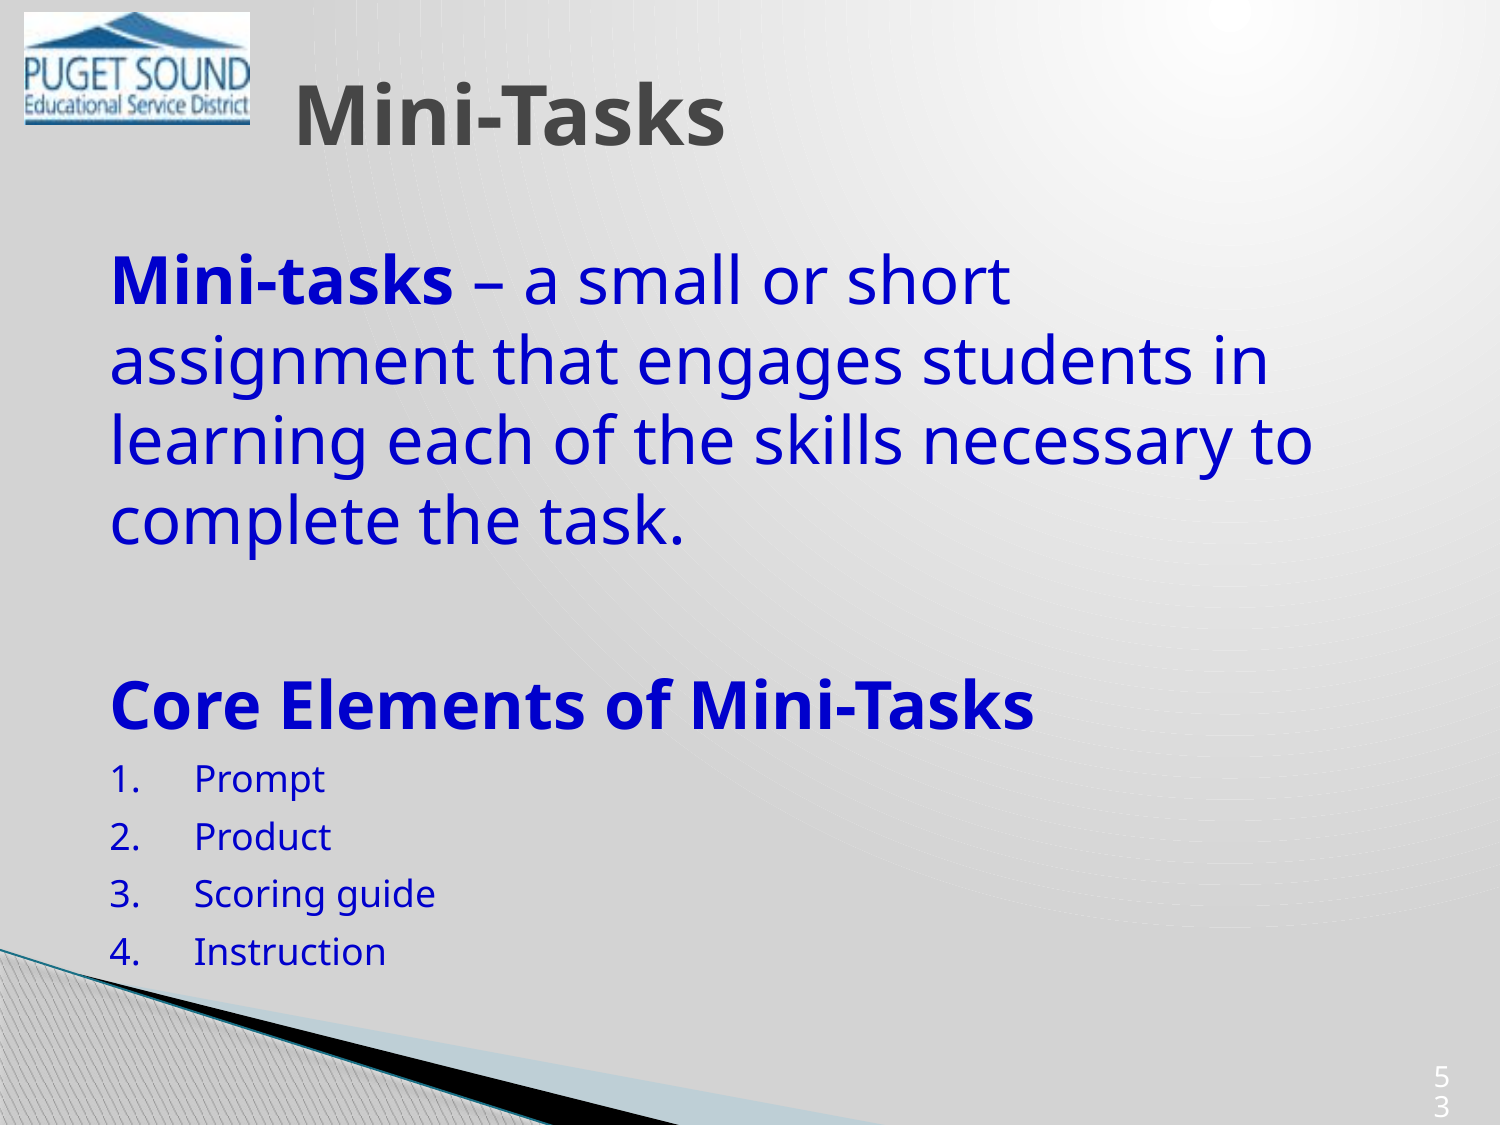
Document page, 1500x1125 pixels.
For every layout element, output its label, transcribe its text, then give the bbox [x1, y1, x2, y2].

slide_number 53 [1418, 1051, 1479, 1112]
title Mini-Tasks [278, 37, 1425, 188]
text_box Mini-tasks – a small or short assignment that engages students in learning each of the skills necessary to complete the task. Core Elements of Mini-Tasks Prompt Product Scoring guide Instruction [94, 230, 1362, 981]
picture [24, 12, 250, 125]
